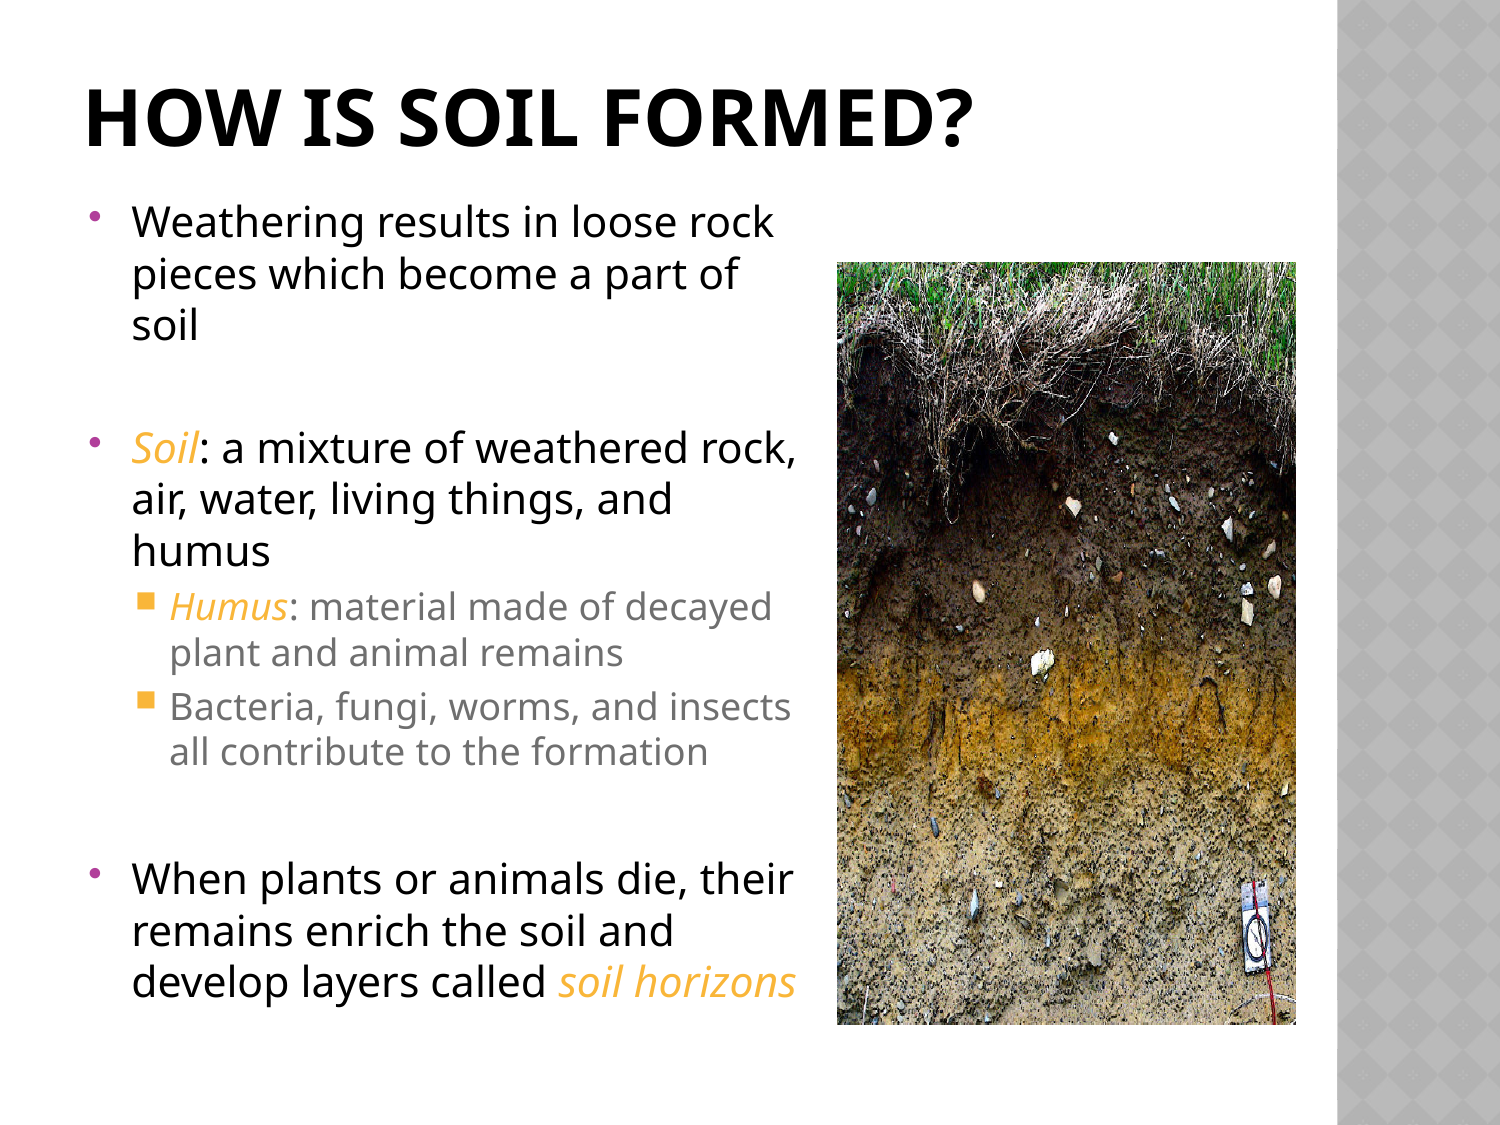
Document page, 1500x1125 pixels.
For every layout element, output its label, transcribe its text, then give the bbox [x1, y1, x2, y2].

list Weathering results in loose rock pieces which become a part of soil Soil: a mixture of weathered rock, air, water, living things, and humus Humus: material made of decayed plant and animal remains Bacteria, fungi, worms, and insects all contribute to the formation When plants or animals die, their remains enrich the soil and develop layers called soil horizons [75, 187, 825, 1075]
picture [837, 261, 1296, 1026]
title How is soil formed? [75, 52, 1263, 163]
